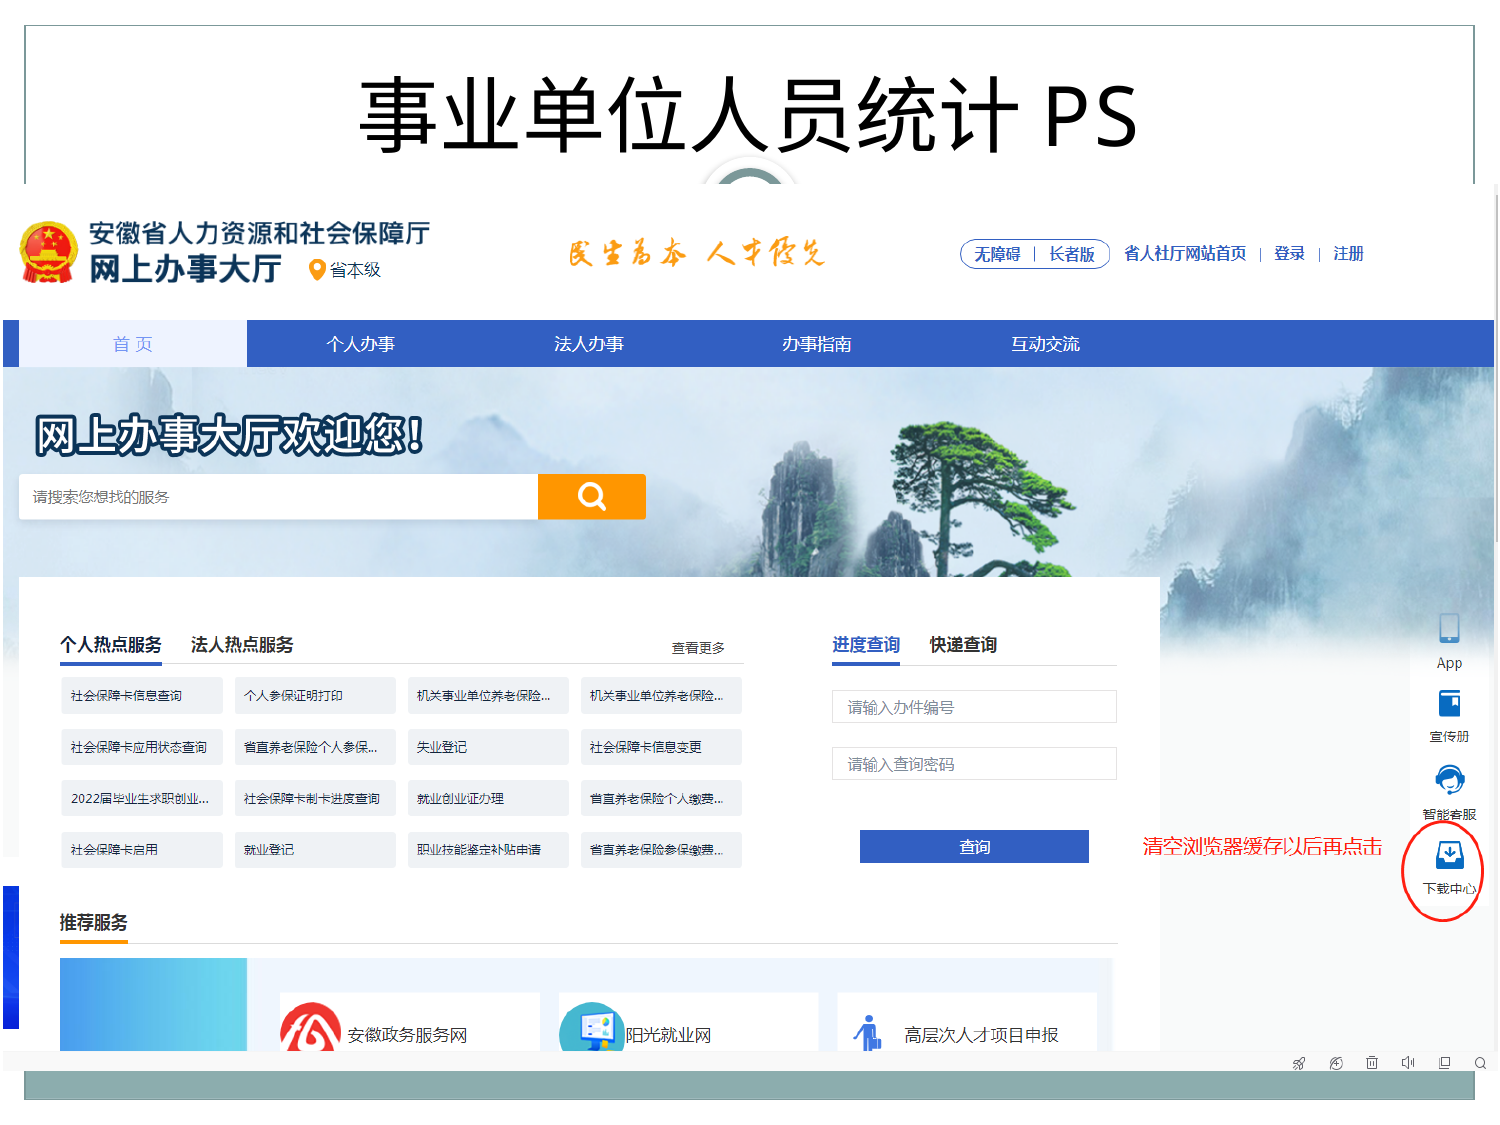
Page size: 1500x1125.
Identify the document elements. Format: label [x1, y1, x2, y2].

list [2, 184, 1498, 1071]
